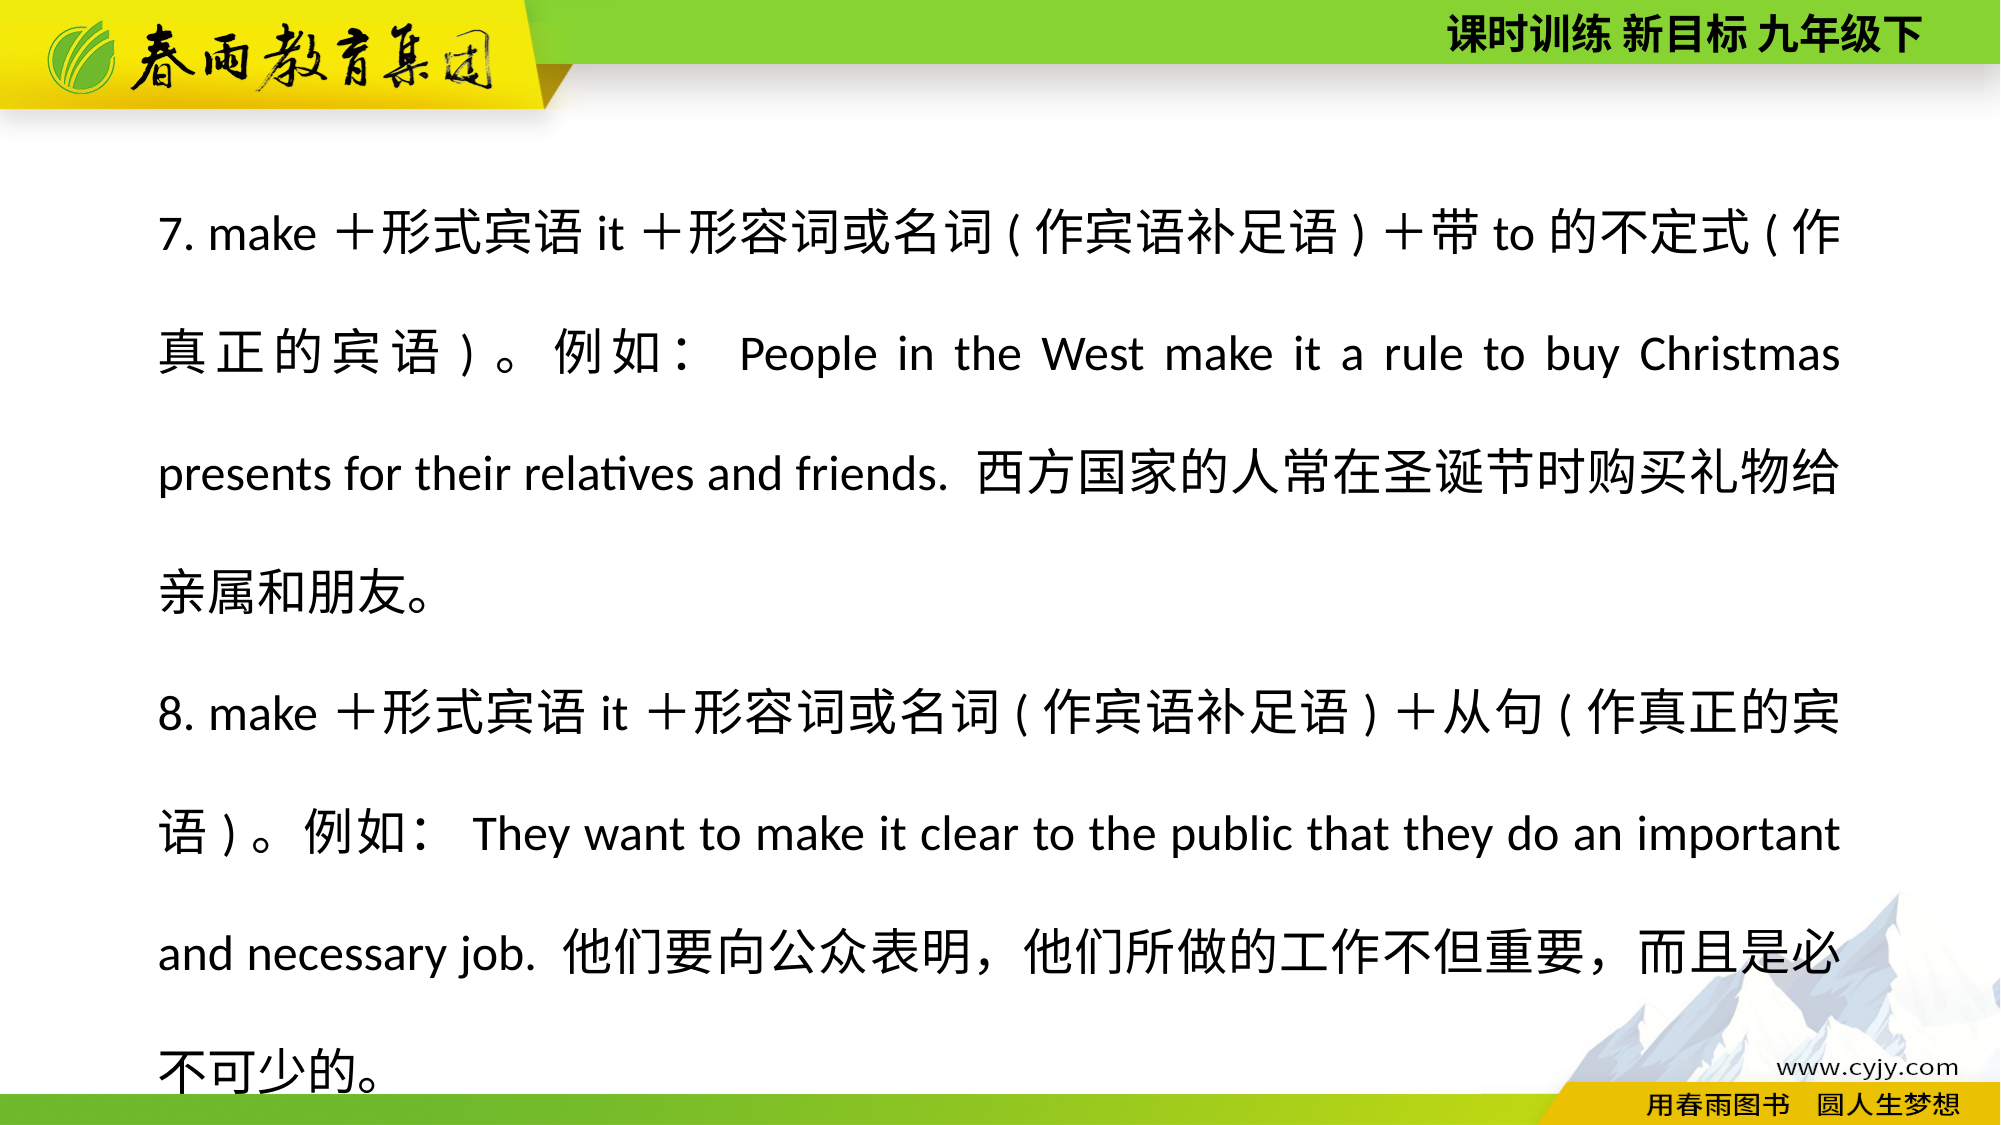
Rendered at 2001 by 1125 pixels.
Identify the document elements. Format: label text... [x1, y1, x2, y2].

text_box 7. make＋形式宾语it＋形容词或名词(作宾语补足语)＋带to的不定式(作真正的宾语)。例如：People in the West make it a rule to buy Christmas presents for their relatives and friends. 西方国家的人常在圣诞节时购买礼物给亲属和朋友。 8. make＋形式宾语it＋形容词或名词(作宾语补足语)＋从句(作真正的宾语)。例如：They want to make it clear to the public that they do an important and necessary job. 他们要向公众表明，他们所做的工作不但重要，而且是必不可少的。 [142, 133, 1857, 1109]
picture [0, 0, 2001, 1125]
